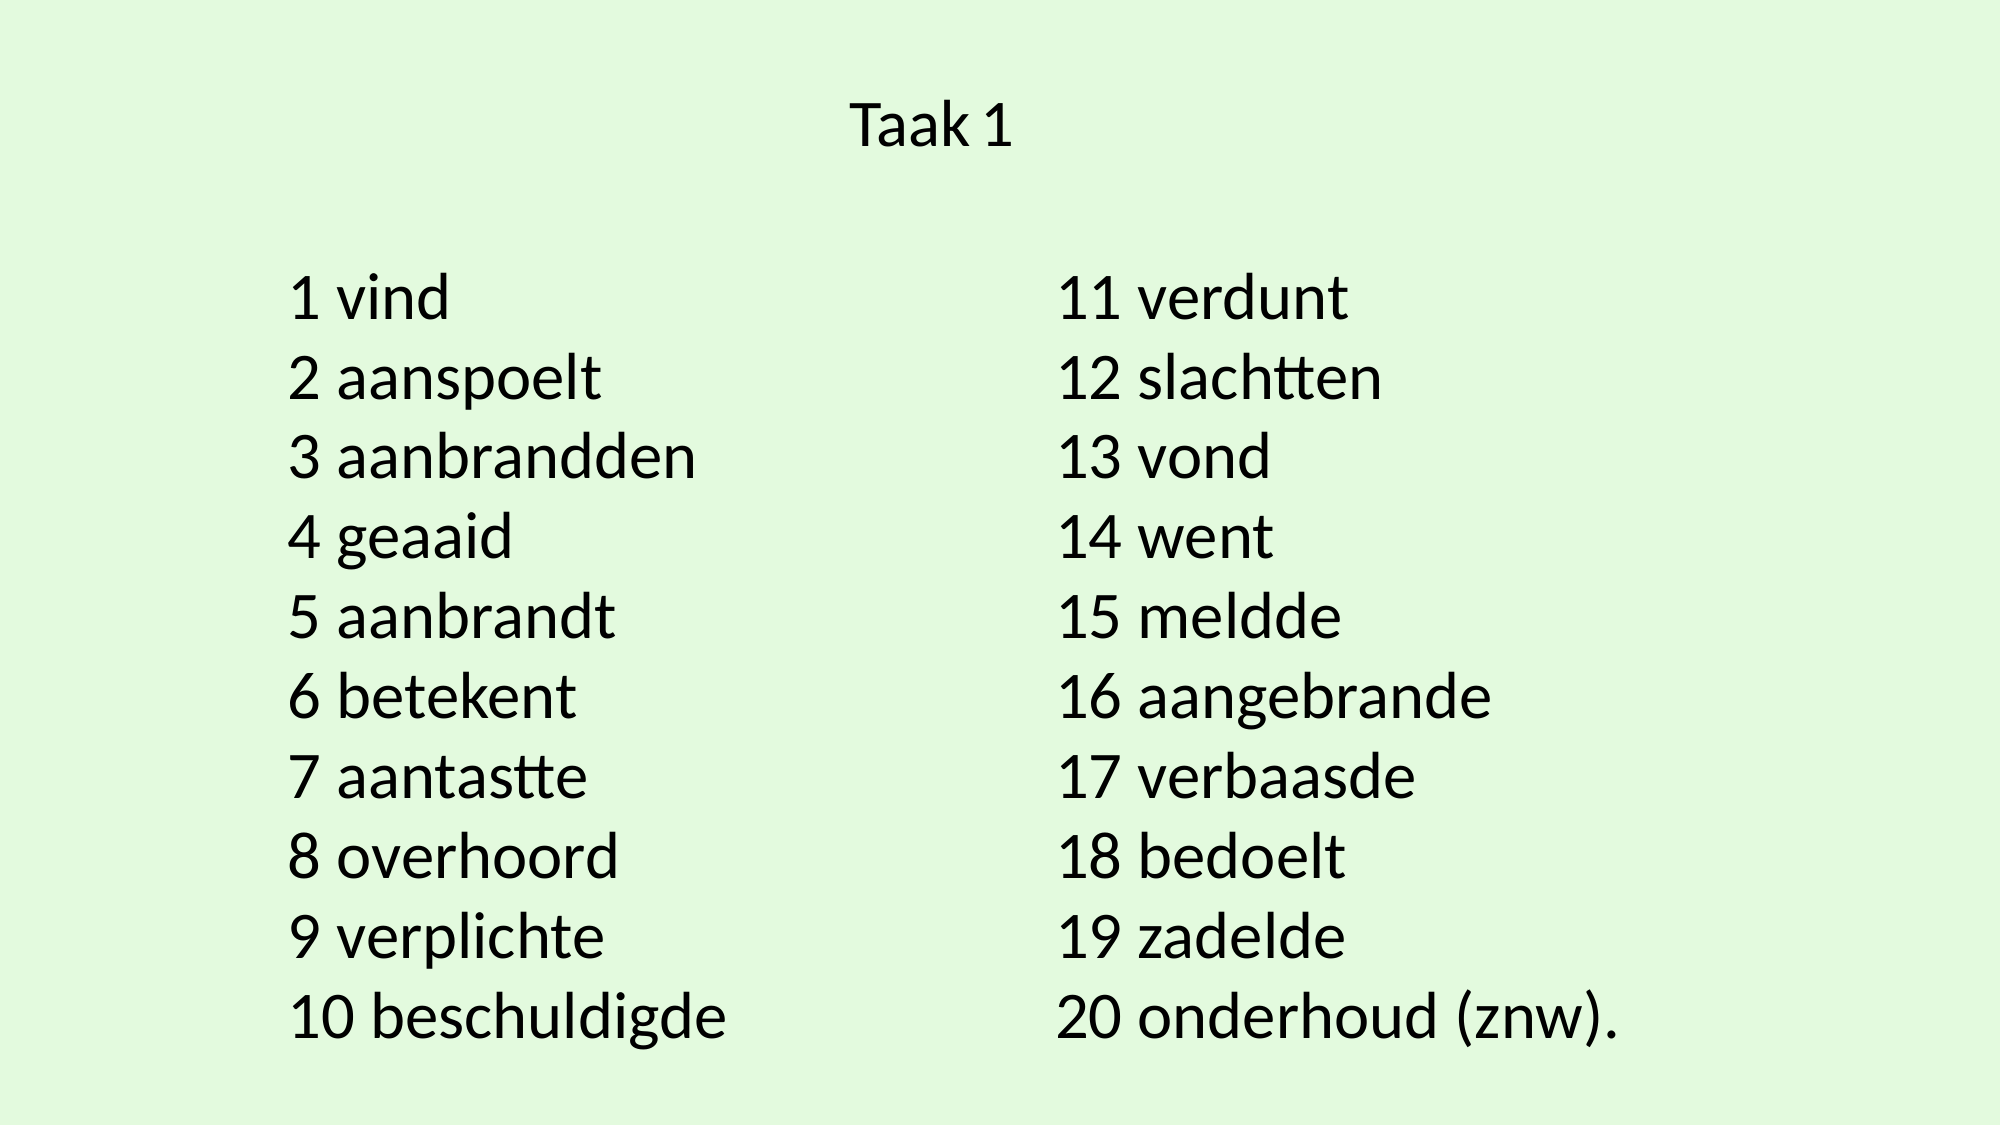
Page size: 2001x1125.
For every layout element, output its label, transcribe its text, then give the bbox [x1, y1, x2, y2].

text_box 11 verdunt 12 slachtten 13 vond 14 went 15 meldde 16 aangebrande 17 verbaasde 18 bedoelt 19 zadelde 20 onderhoud (znw). [1040, 245, 1669, 1125]
text_box Taak 1 [545, 72, 1318, 168]
text_box 1 vind 2 aanspoelt 3 aanbrandden 4 geaaid 5 aanbrandt 6 betekent 7 aantastte 8 overhoord 9 verplichte 10 beschuldigde [273, 245, 901, 1125]
